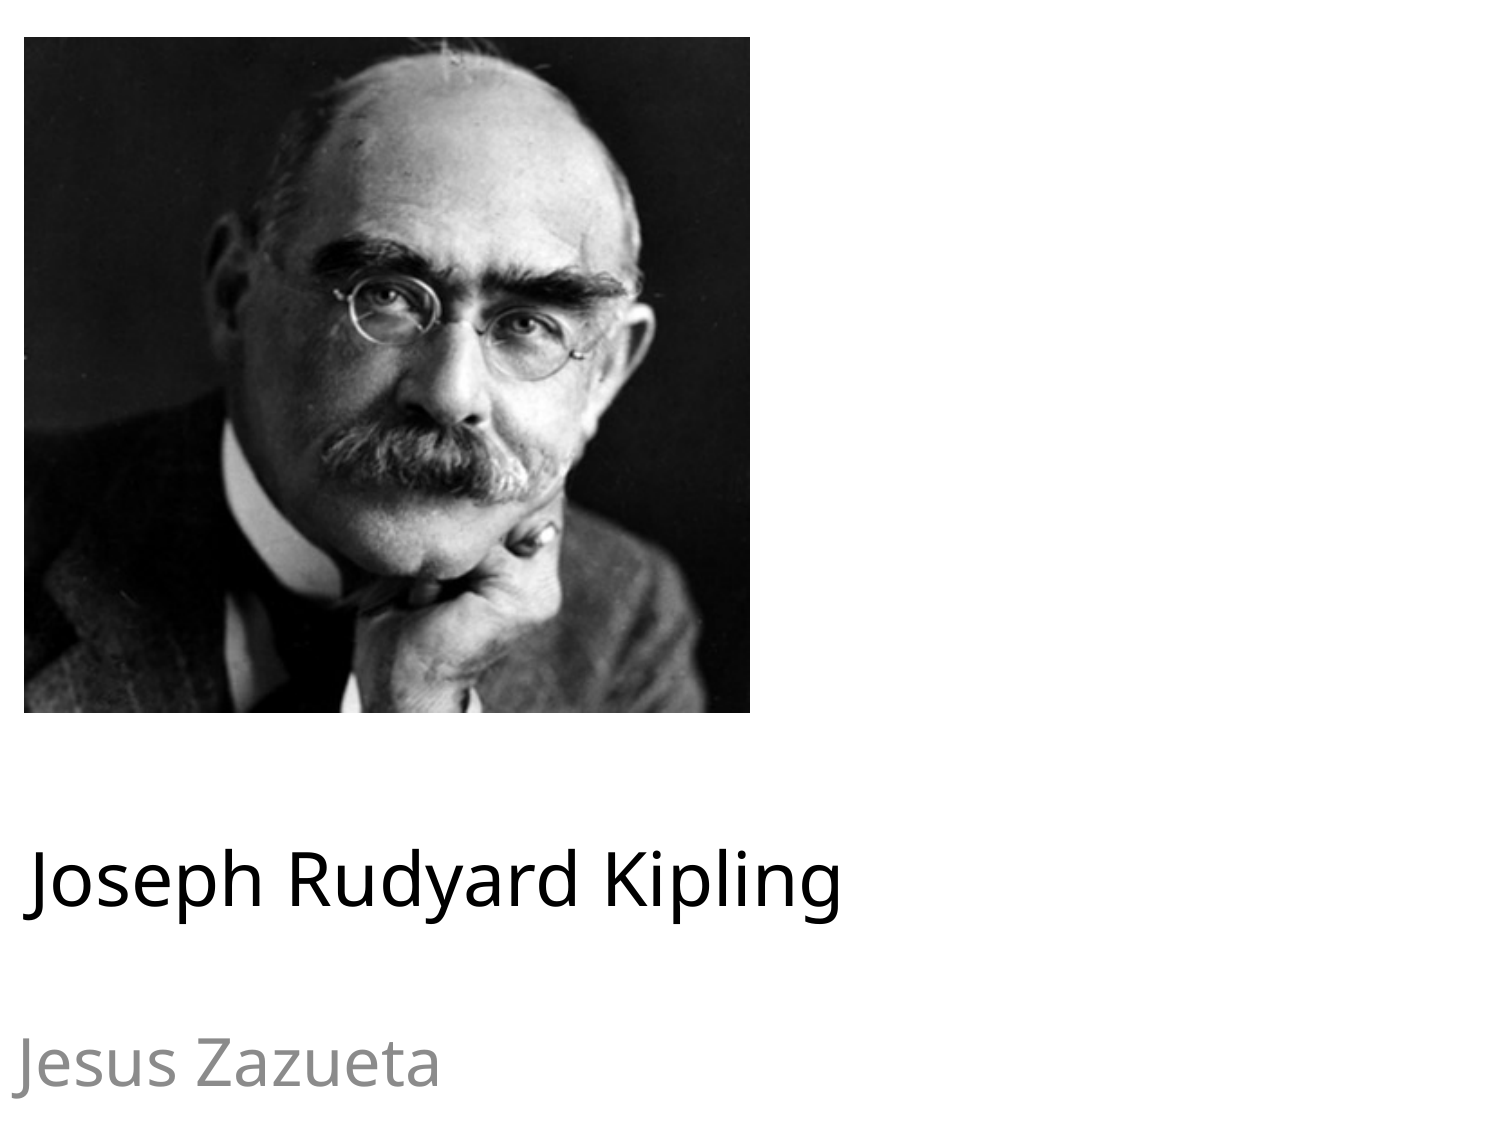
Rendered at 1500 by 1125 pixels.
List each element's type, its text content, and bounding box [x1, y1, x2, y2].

title Joseph Rudyard Kipling [12, 812, 863, 941]
picture [24, 37, 751, 713]
subtitle Jesus Zazueta [0, 1012, 463, 1123]
